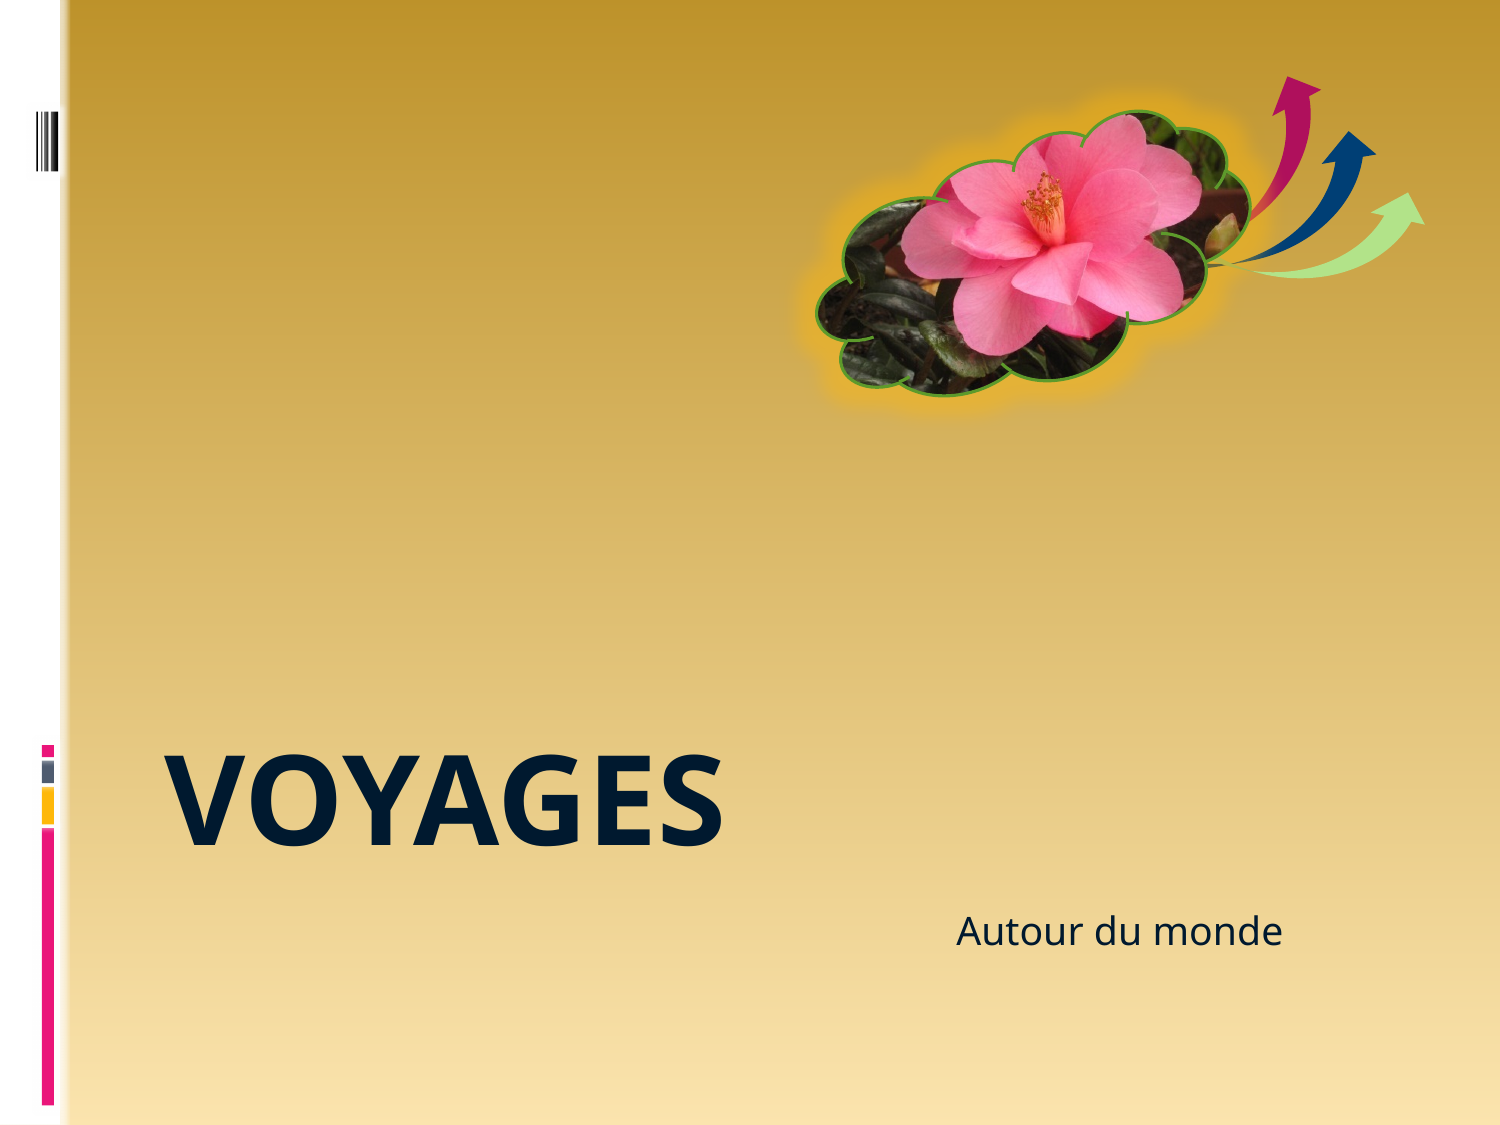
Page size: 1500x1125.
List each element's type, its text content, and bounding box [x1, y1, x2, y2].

title Voyages [150, 712, 1425, 1037]
subtitle Autour du monde [935, 893, 1299, 961]
picture [1107, 113, 1166, 122]
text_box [810, 130, 1428, 383]
